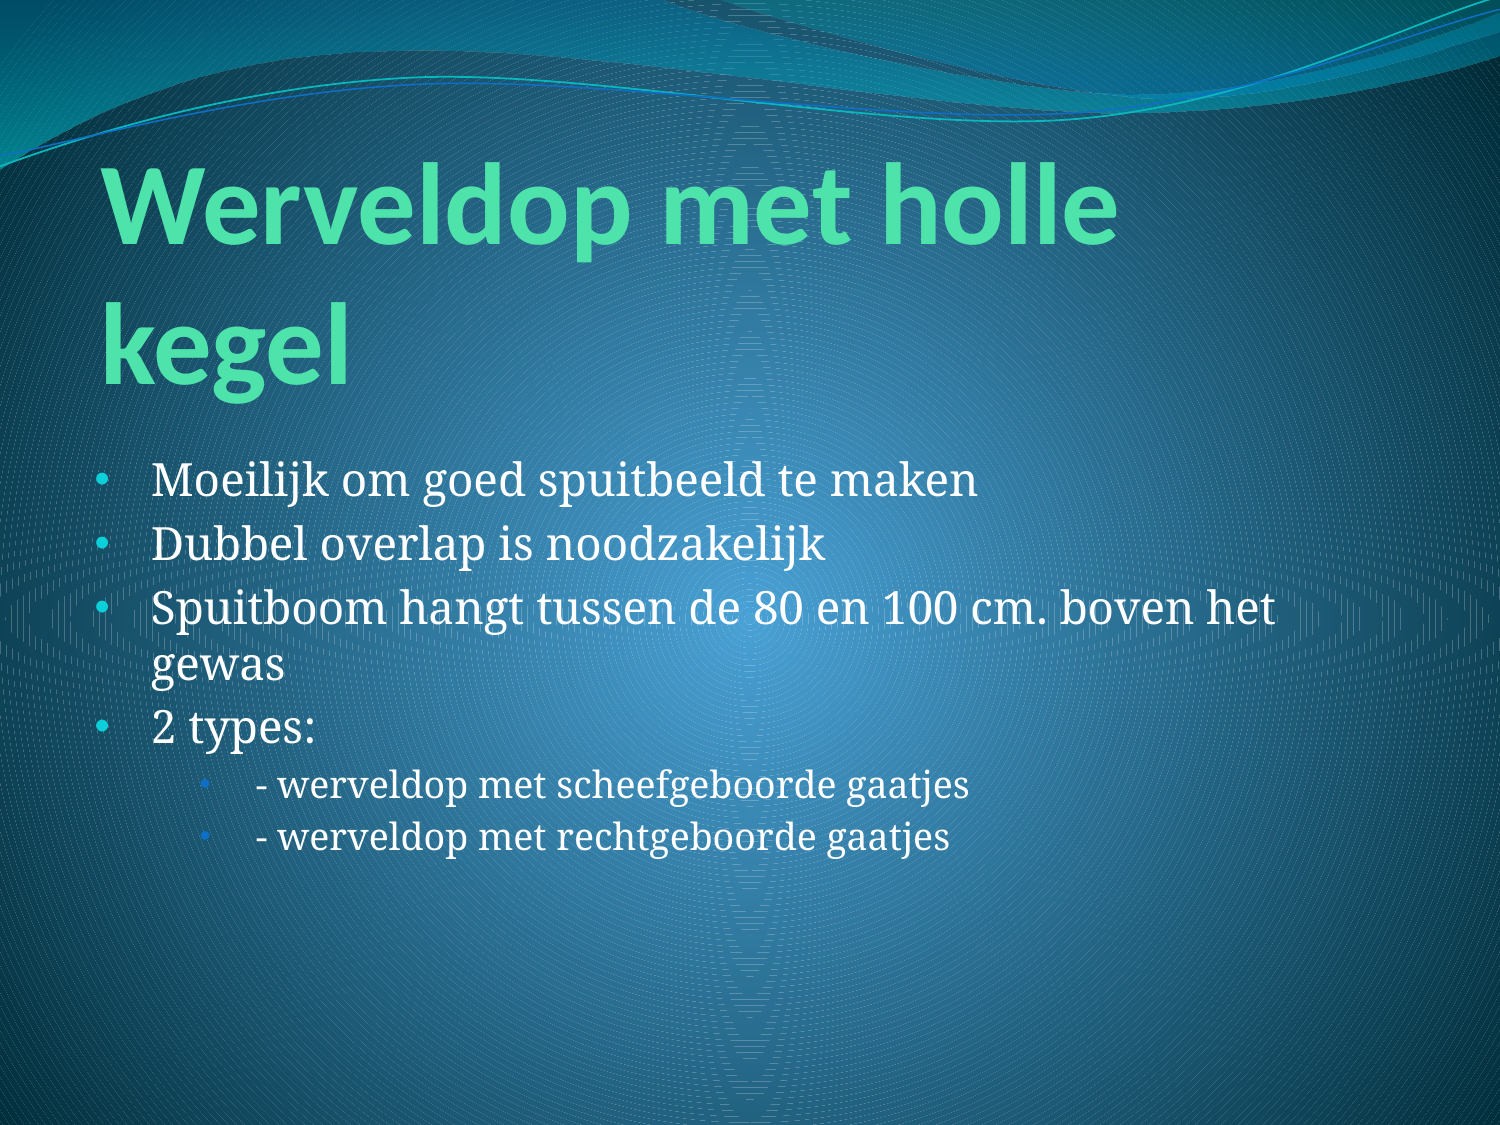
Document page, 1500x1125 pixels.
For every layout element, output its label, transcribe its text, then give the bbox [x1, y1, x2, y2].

title Werveldop met holle kegel [100, 184, 1376, 408]
list Moeilijk om goed spuitbeeld te maken Dubbel overlap is noodzakelijk Spuitboom hangt tussen de 80 en 100 cm. boven het gewas 2 types: - werveldop met scheefgeboorde gaatjes - werveldop met rechtgeboorde gaatjes [86, 443, 1362, 941]
